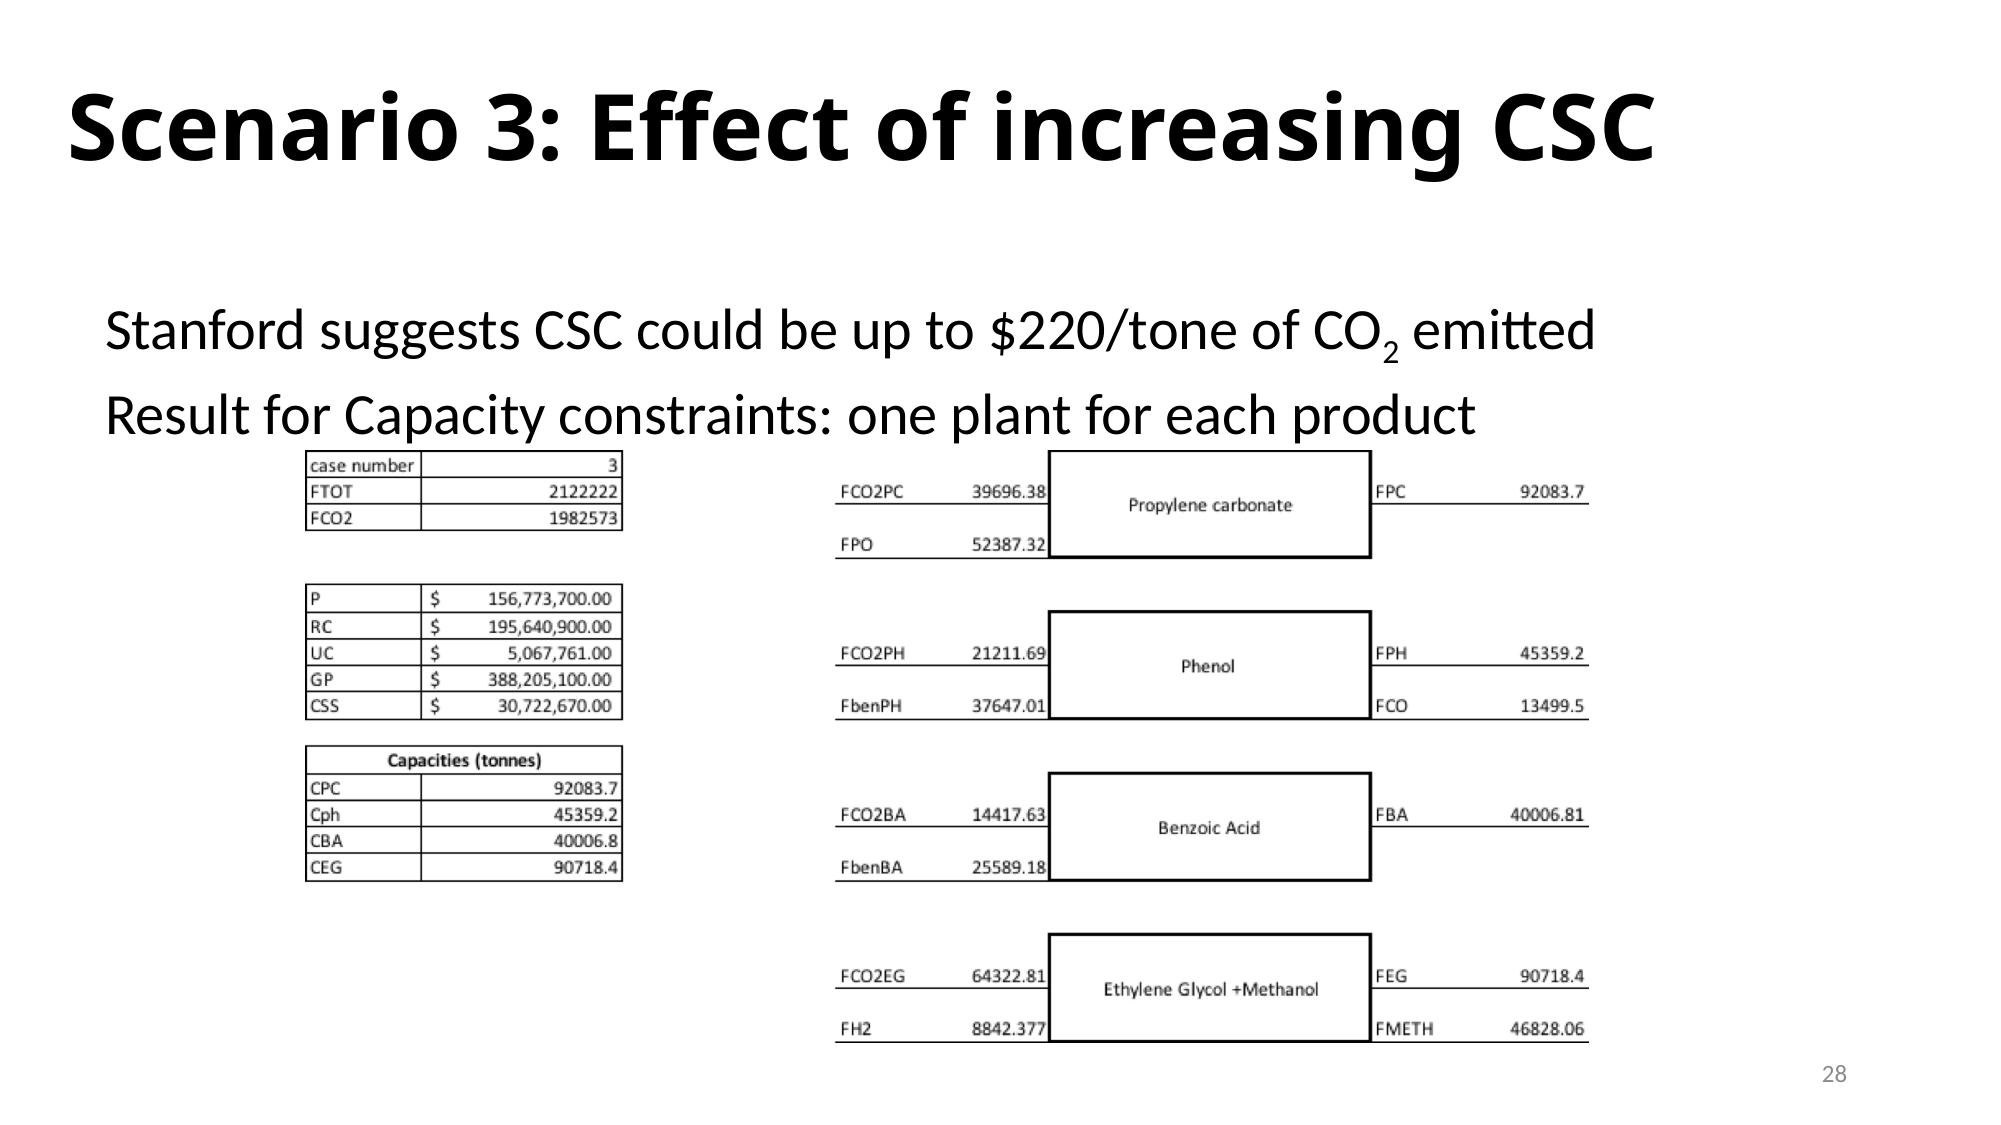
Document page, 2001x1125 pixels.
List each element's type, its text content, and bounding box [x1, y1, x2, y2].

picture [305, 450, 1589, 1043]
slide_number 28 [1412, 1042, 1863, 1103]
list Stanford suggests CSC could be up to $220/tone of CO2 emitted Result for Capacity constraints: one plant for each product [90, 284, 1816, 999]
title Scenario 3: Effect of increasing CSC [52, 22, 1778, 240]
